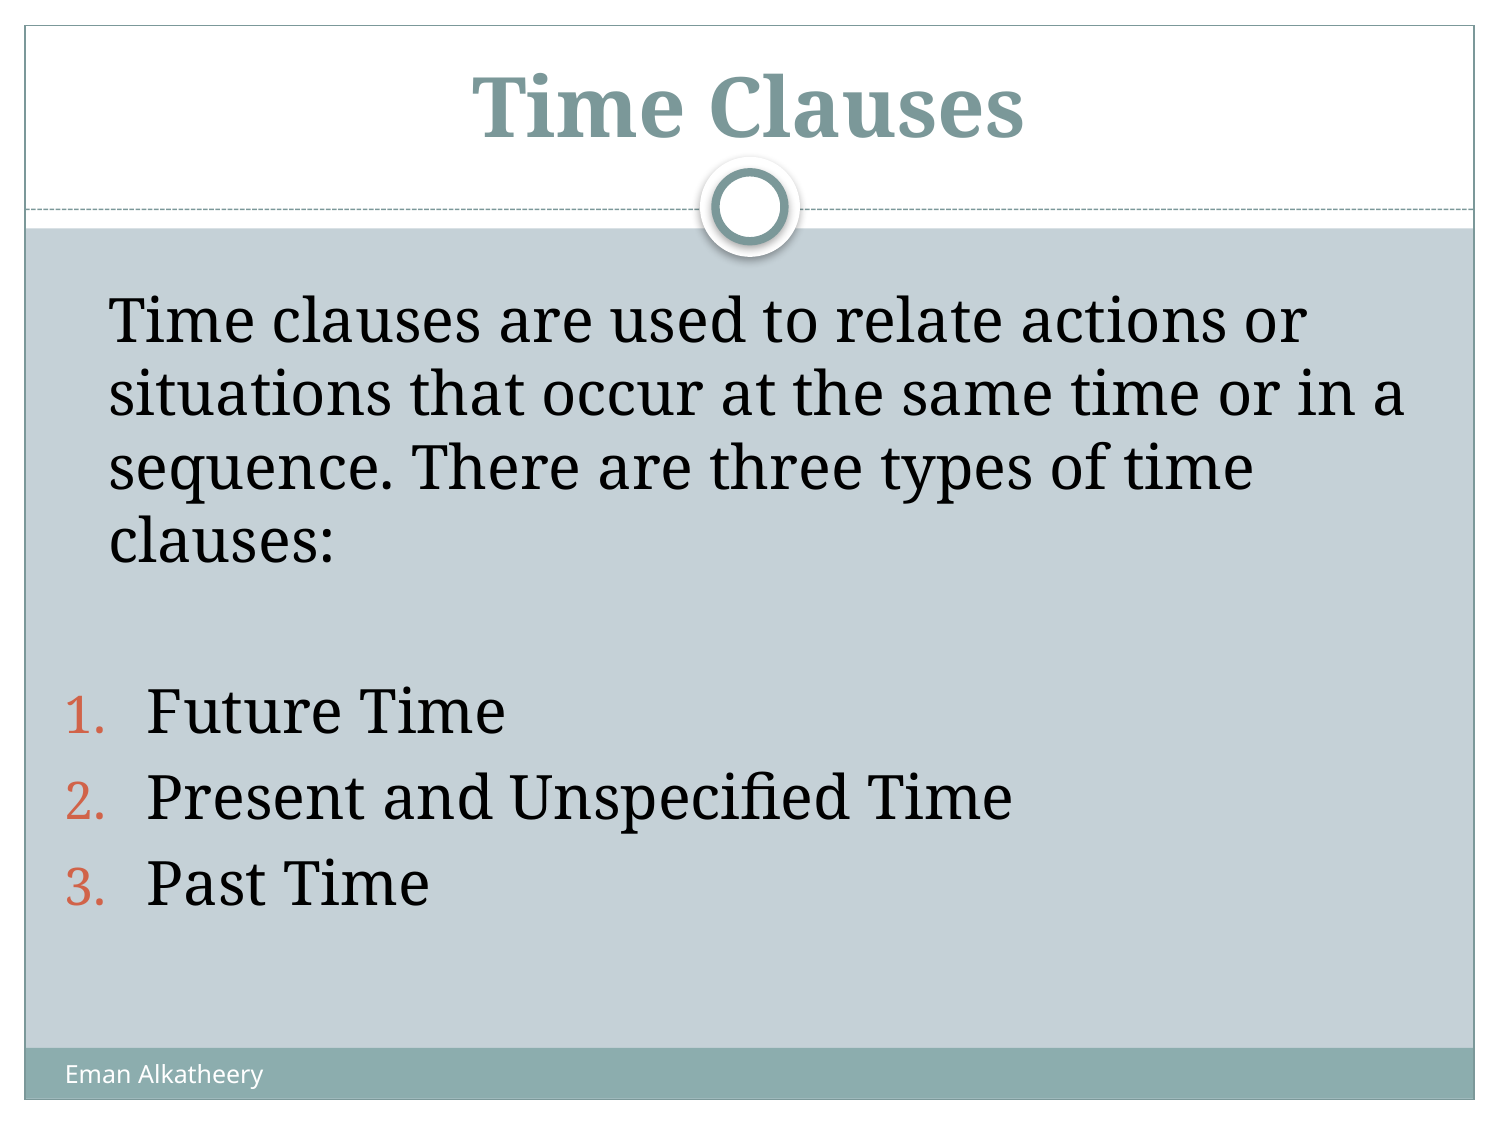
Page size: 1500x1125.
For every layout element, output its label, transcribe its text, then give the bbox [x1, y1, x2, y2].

title Time Clauses [49, 37, 1450, 162]
footer Eman Alkatheery [50, 1051, 638, 1112]
list Time clauses are used to relate actions or situations that occur at the same time or in a sequence. There are three types of time clauses: Future Time Present and Unspecified Time Past Time [49, 273, 1445, 926]
